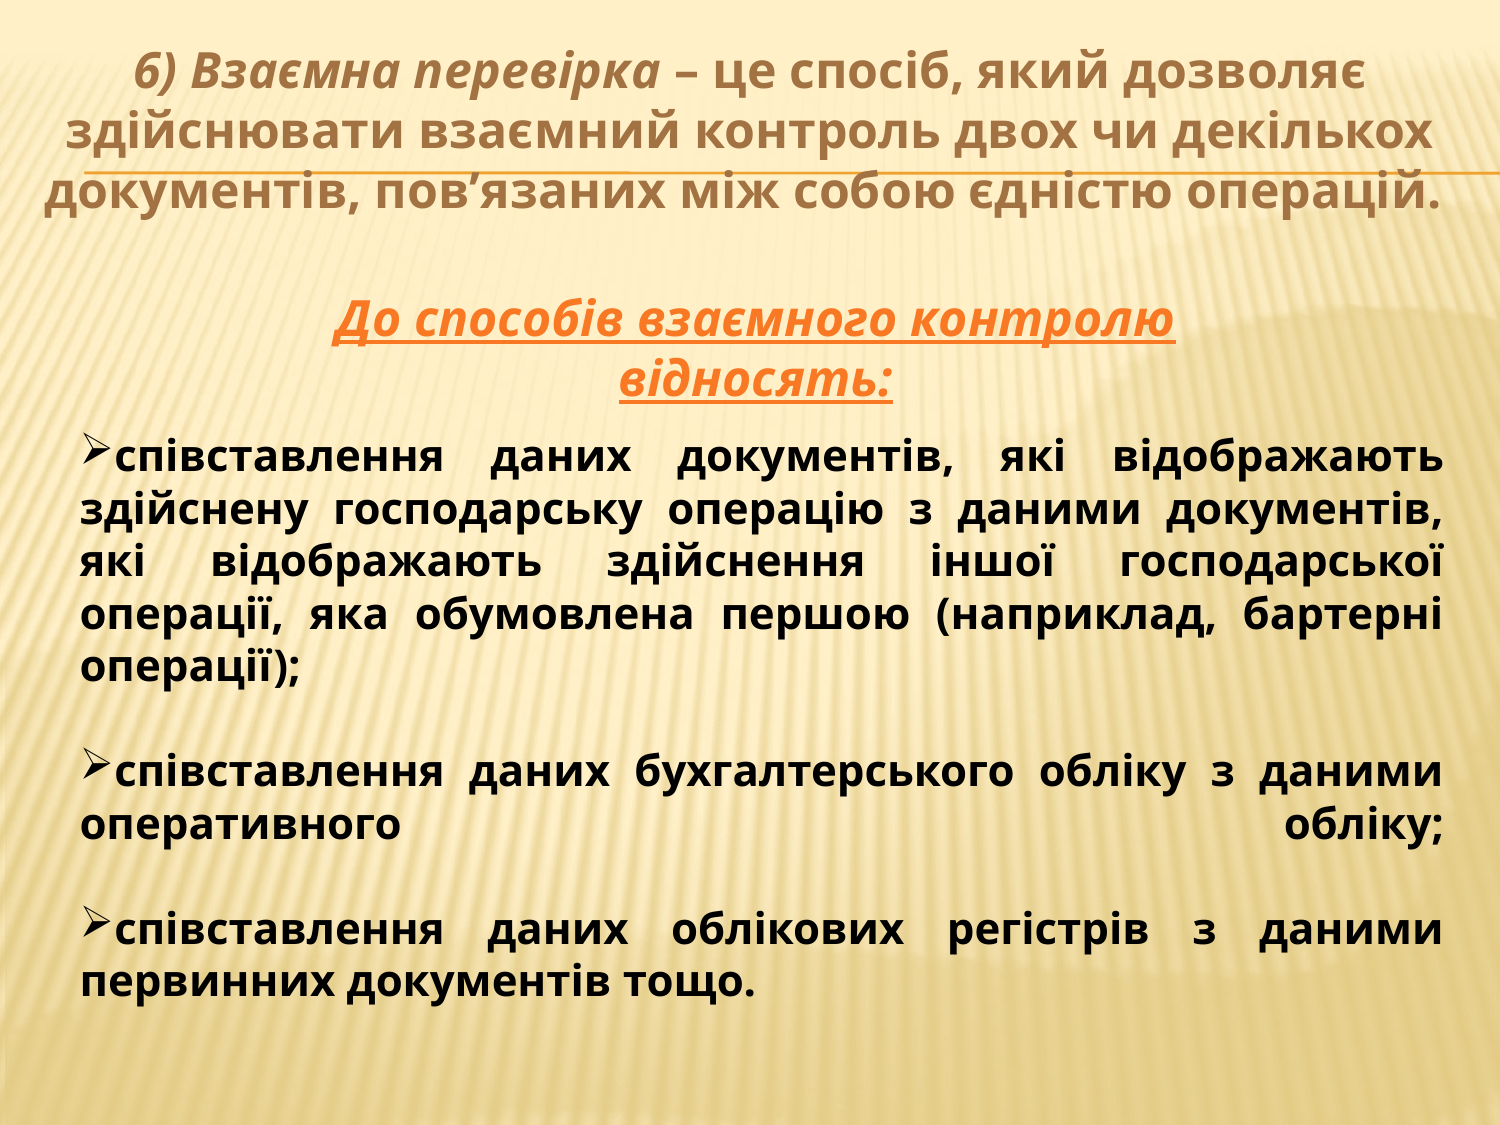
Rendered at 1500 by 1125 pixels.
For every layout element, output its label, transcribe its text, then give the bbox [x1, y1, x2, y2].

text_box До способів взаємного контролю відносять: [182, 278, 1329, 414]
text_box співставлення даних документів, які відображають здійснену господарську операцію з даними документів, які відображають здійснення іншої господарської операції, яка обумовлена першою (наприклад, бартерні операції); співставлення даних бухгалтерського обліку з даними оперативного обліку; співставлення даних облікових регістрів з даними первинних документів тощо. [64, 420, 1459, 1013]
text_box 6) Взаємна перевірка – це спосіб, який дозволяє здійснювати взаємний контроль двох чи декількох документів, пов’язаних між собою єдністю операцій. [0, 30, 1500, 226]
